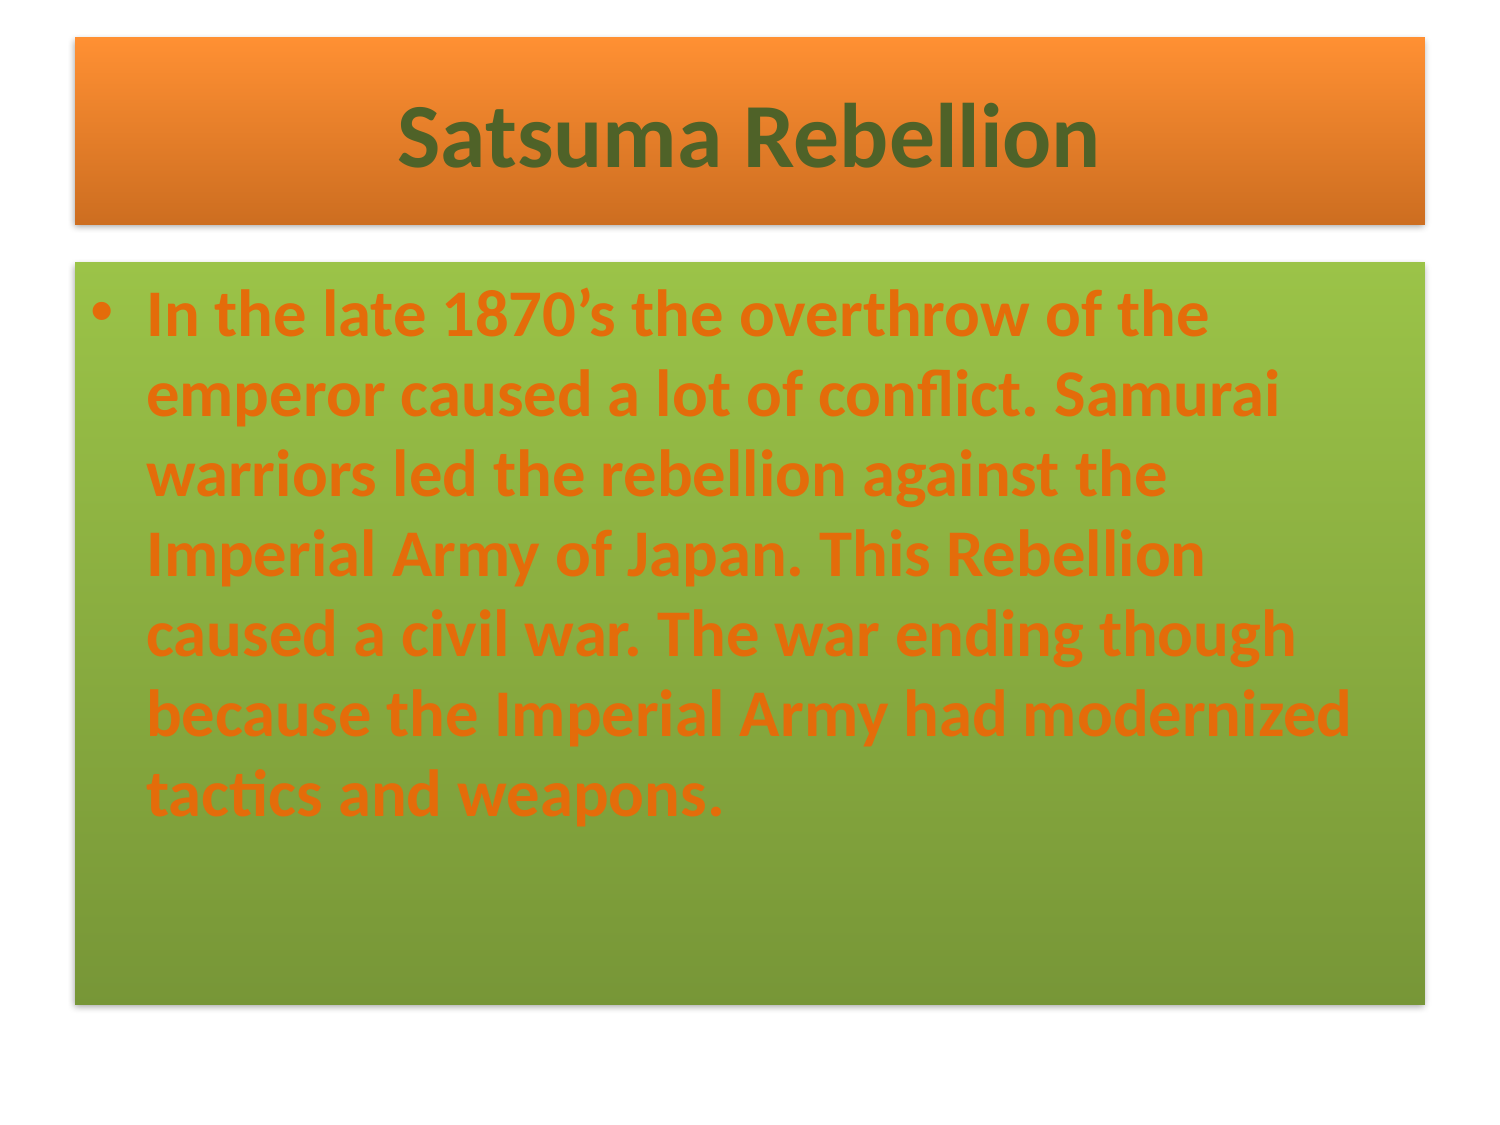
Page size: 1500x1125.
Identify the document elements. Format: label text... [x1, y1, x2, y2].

title Satsuma Rebellion [75, 37, 1425, 225]
list In the late 1870’s the overthrow of the emperor caused a lot of conflict. Samurai warriors led the rebellion against the Imperial Army of Japan. This Rebellion caused a civil war. The war ending though because the Imperial Army had modernized tactics and weapons. [75, 262, 1425, 1005]
